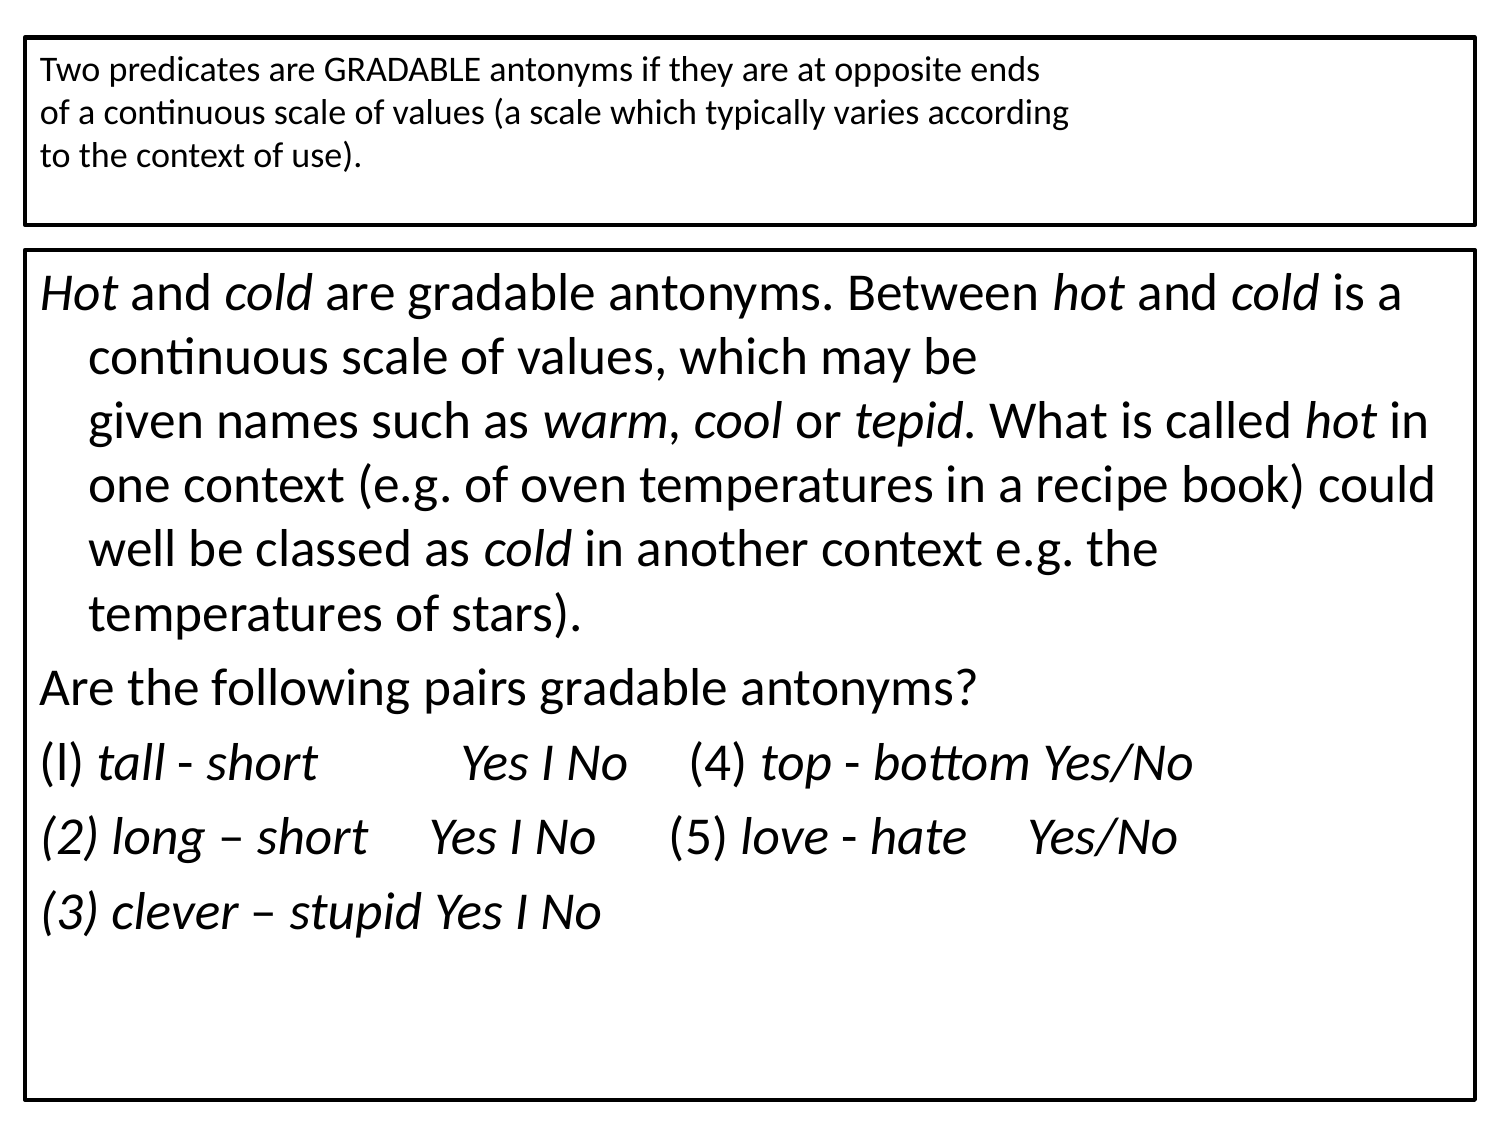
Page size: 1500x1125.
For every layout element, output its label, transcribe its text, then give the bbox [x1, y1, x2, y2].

list Hot and cold are gradable antonyms. Between hot and cold is a continuous scale of values, which may be given names such as warm, cool or tepid. What is called hot in one context (e.g. of oven temperatures in a recipe book) could well be classed as cold in another context e.g. the temperatures of stars). Are the following pairs gradable antonyms? (l) tall - short Yes I No (4) top - bottom Yes/No (2) long – short Yes I No (5) love - hate Yes/No (3) clever – stupid Yes I No [23, 248, 1477, 1102]
title Two predicates are GRADABLE antonyms if they are at opposite ends of a continuous scale of values (a scale which typically varies according to the context of use). [23, 35, 1477, 227]
